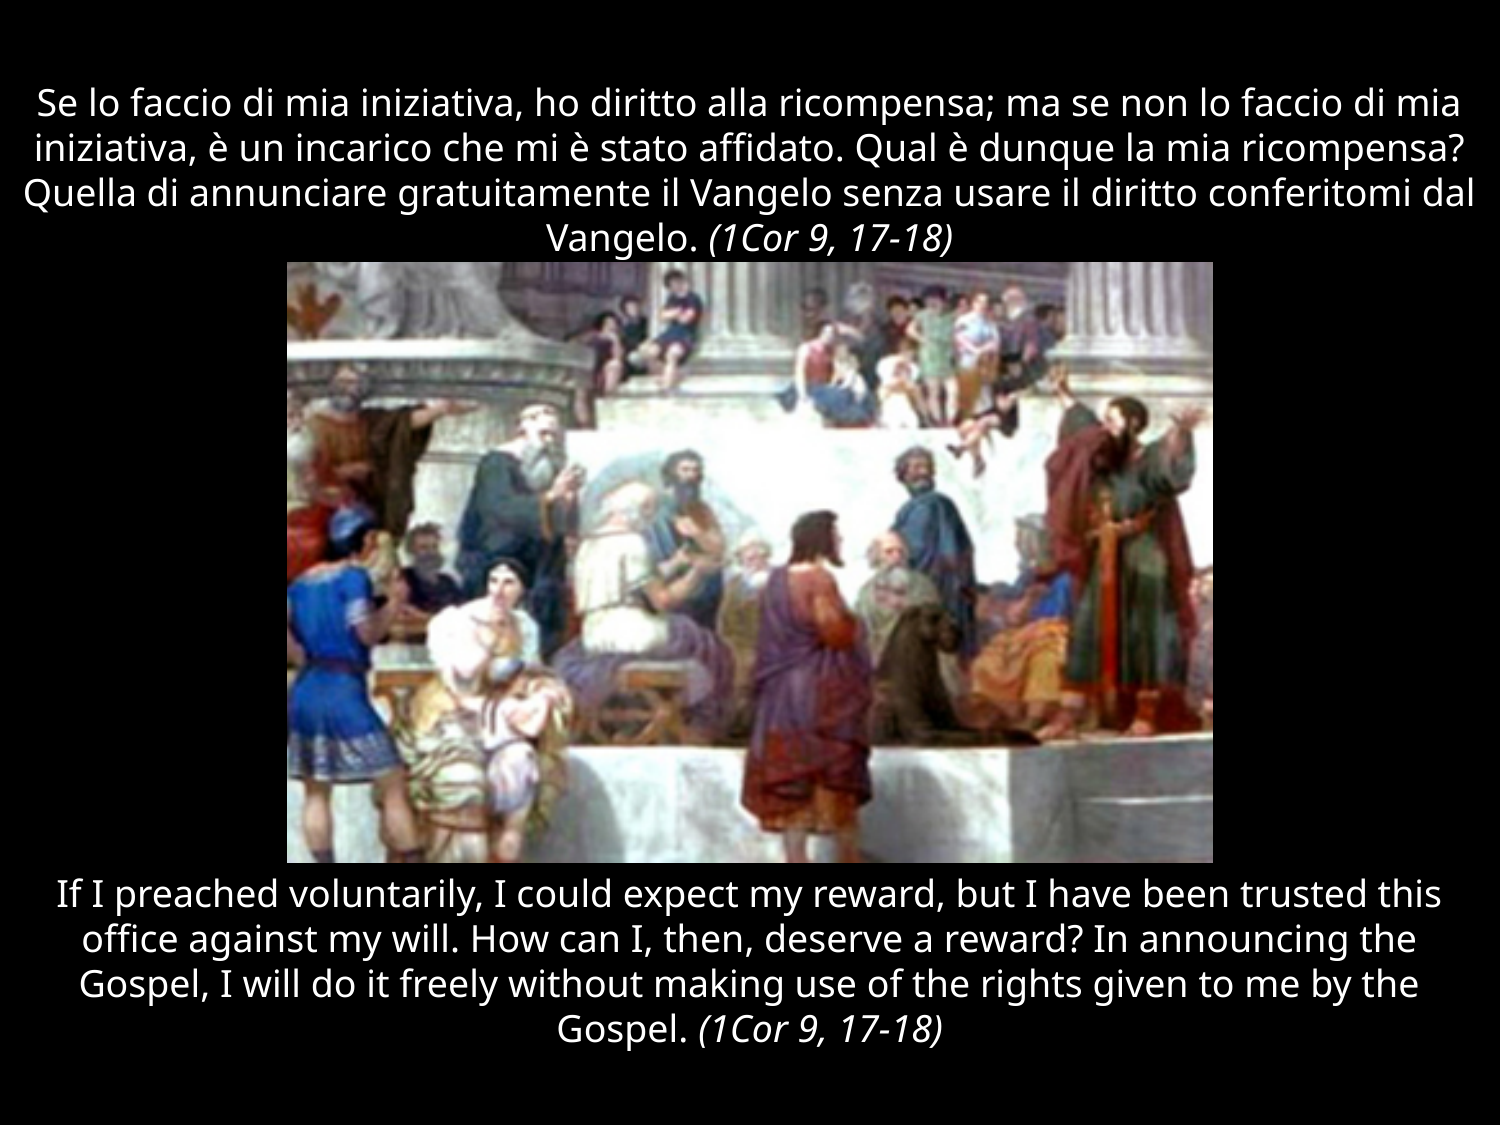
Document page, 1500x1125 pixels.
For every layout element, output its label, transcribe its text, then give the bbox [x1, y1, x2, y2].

picture [287, 262, 1213, 863]
text_box If I preached voluntarily, I could expect my reward, but I have been trusted this office against my will. How can I, then, deserve a reward? In announcing the Gospel, I will do it freely without making use of the rights given to me by the Gospel. (1Cor 9, 17-18) [0, 862, 1500, 1058]
title Se lo faccio di mia iniziativa, ho diritto alla ricompensa; ma se non lo faccio di mia iniziativa, è un incarico che mi è stato affidato. Qual è dunque la mia ricompensa? Quella di annunciare gratuitamente il Vangelo senza usare il diritto conferitomi dal Vangelo. (1Cor 9, 17-18) [0, 99, 1500, 238]
